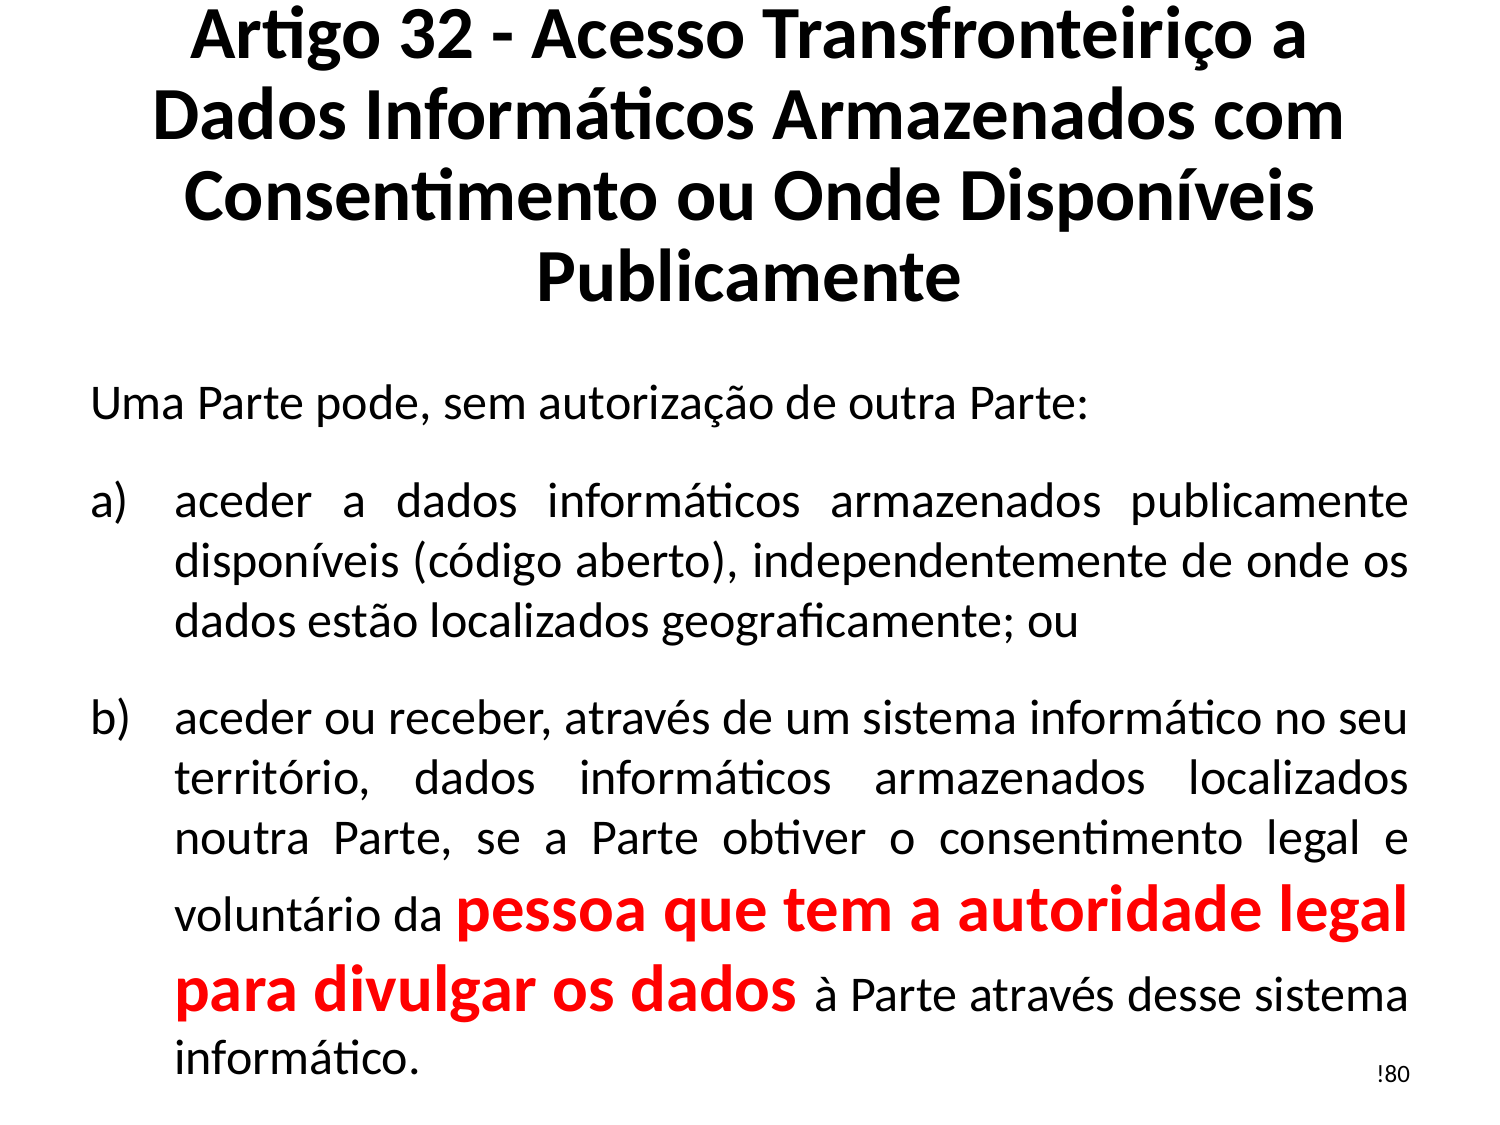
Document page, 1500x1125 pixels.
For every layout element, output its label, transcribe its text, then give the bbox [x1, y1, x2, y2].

slide_number !80 [1074, 1045, 1425, 1103]
title Artigo 32 - Acesso Transfronteiriço a Dados Informáticos Armazenados com Consentimento ou Onde Disponíveis Publicamente [75, 45, 1425, 266]
list Uma Parte pode, sem autorização de outra Parte: aceder a dados informáticos armazenados publicamente disponíveis (código aberto), independentemente de onde os dados estão localizados geograficamente; ou aceder ou receber, através de um sistema informático no seu território, dados informáticos armazenados localizados noutra Parte, se a Parte obtiver o consentimento legal e voluntário da pessoa que tem a autoridade legal para divulgar os dados à Parte através desse sistema informático. [75, 362, 1425, 1045]
